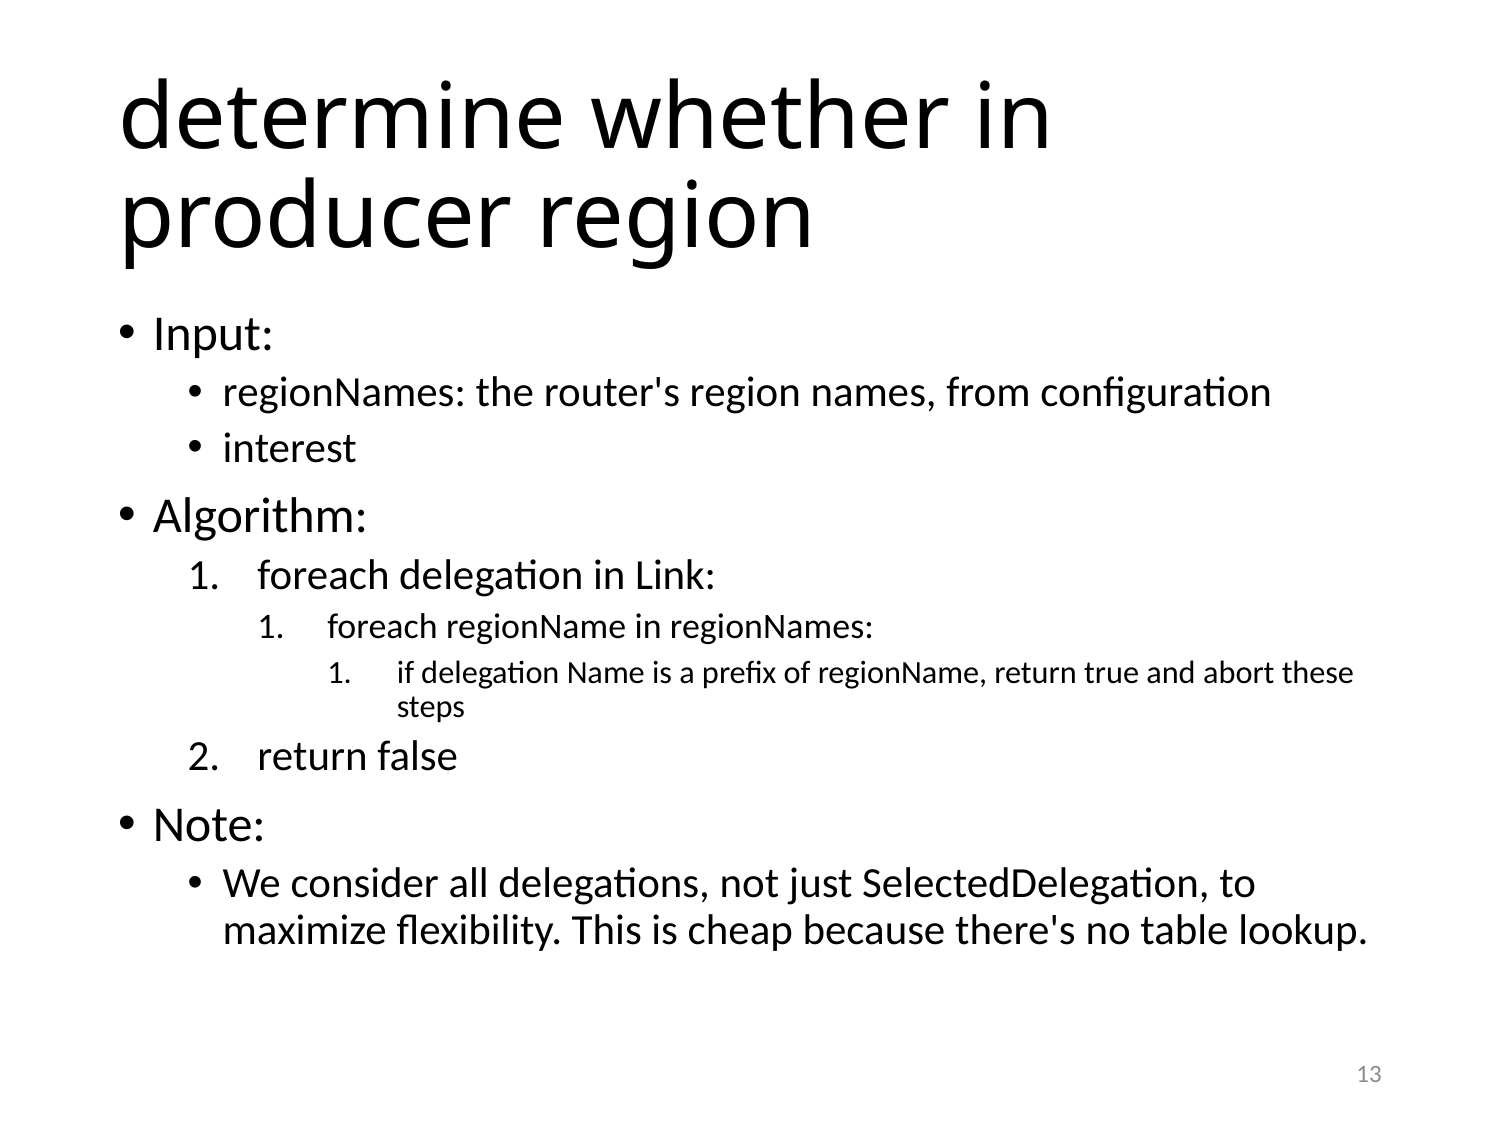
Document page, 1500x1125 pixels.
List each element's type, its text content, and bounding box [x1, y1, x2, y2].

title determine whether in producer region [103, 59, 1397, 278]
slide_number 13 [1059, 1042, 1397, 1103]
list Input: regionNames: the router's region names, from configuration interest Algorithm: foreach delegation in Link: foreach regionName in regionNames: if delegation Name is a prefix of regionName, return true and abort these steps return false Note: We consider all delegations, not just SelectedDelegation, to maximize flexibility. This is cheap because there's no table lookup. [103, 299, 1397, 1014]
